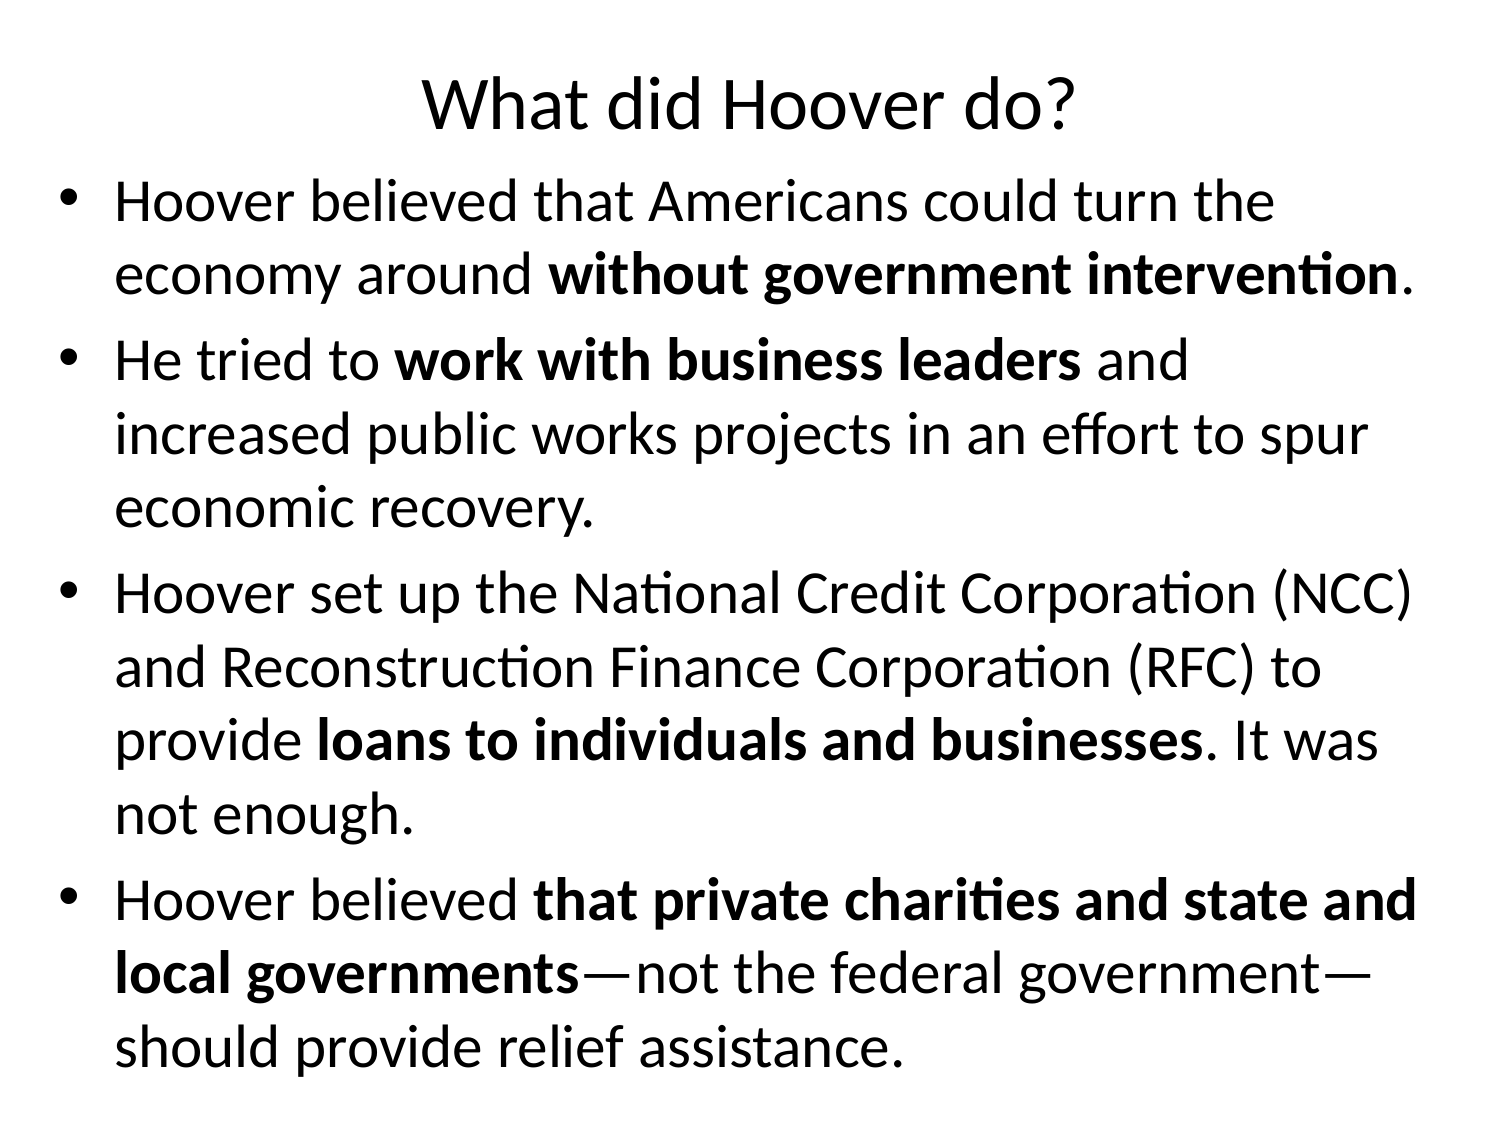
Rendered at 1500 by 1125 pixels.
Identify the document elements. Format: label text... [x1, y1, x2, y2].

title What did Hoover do? [75, 45, 1425, 152]
list Hoover believed that Americans could turn the economy around without government intervention. He tried to work with business leaders and increased public works projects in an effort to spur economic recovery. Hoover set up the National Credit Corporation (NCC) and Reconstruction Finance Corporation (RFC) to provide loans to individuals and businesses. It was not enough. Hoover believed that private charities and state and local governments—not the federal government—should provide relief assistance. [43, 152, 1451, 1088]
